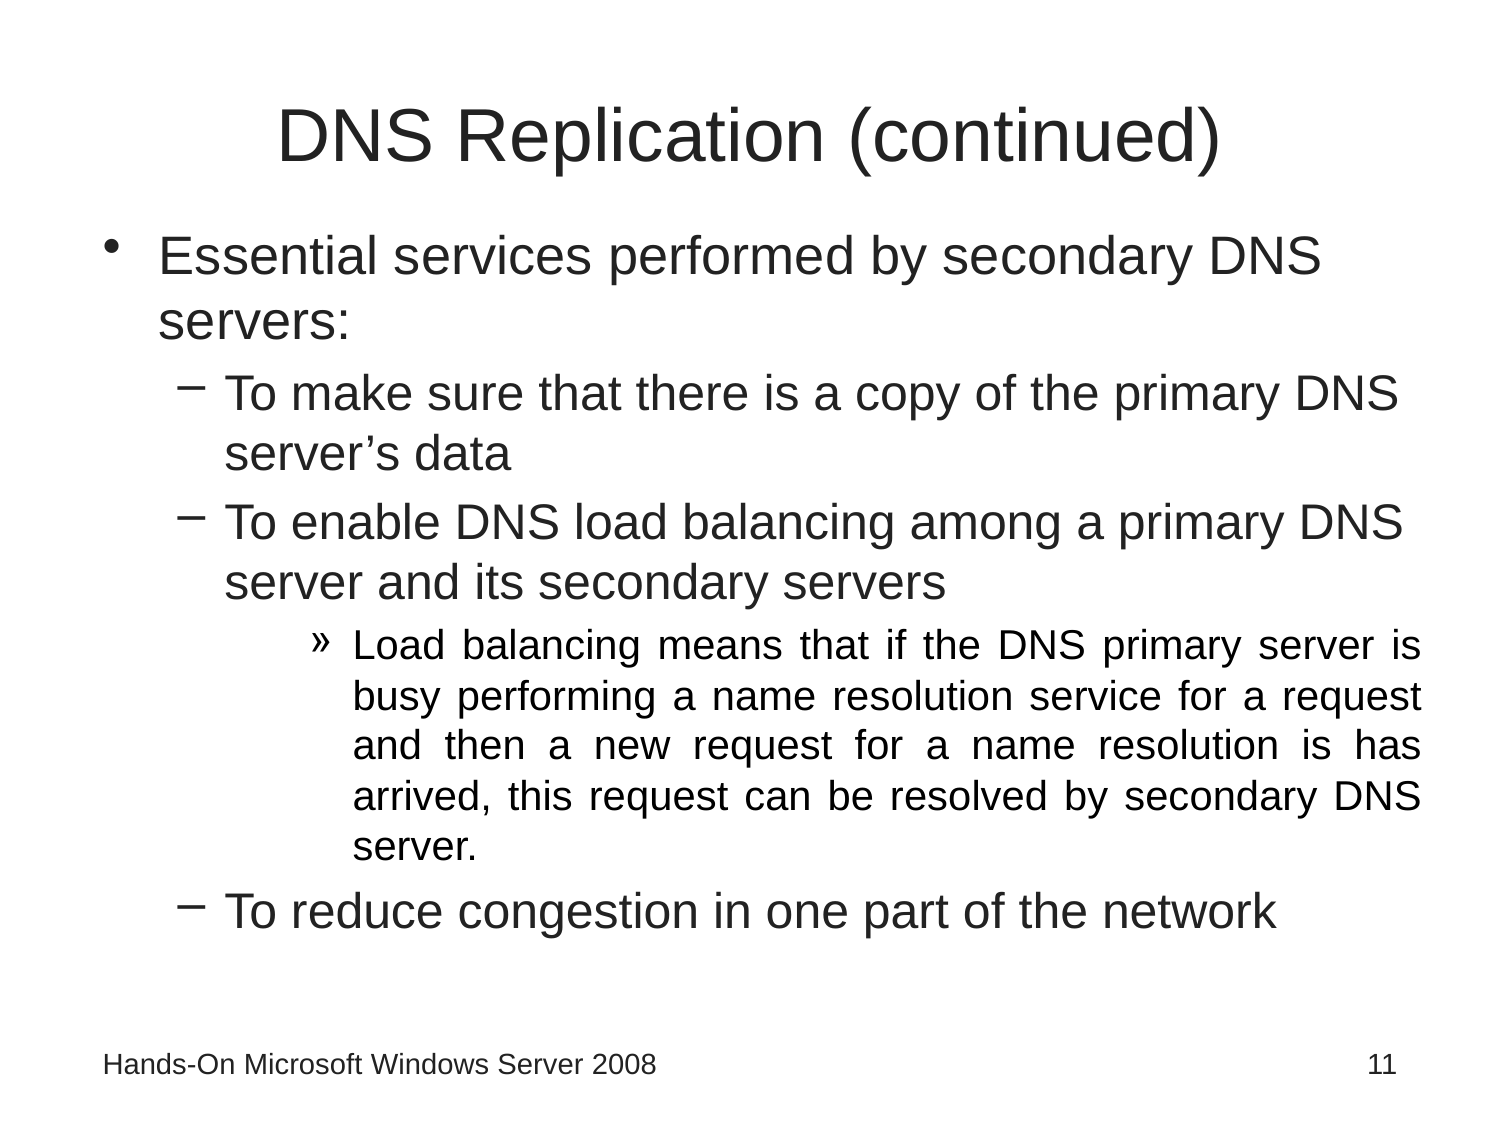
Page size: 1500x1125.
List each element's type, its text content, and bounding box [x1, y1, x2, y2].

slide_number 11 [1074, 1038, 1413, 1101]
footer Hands-On Microsoft Windows Server 2008 [87, 1038, 1051, 1101]
list Essential services performed by secondary DNS servers: To make sure that there is a copy of the primary DNS server’s data To enable DNS load balancing among a primary DNS server and its secondary servers Load balancing means that if the DNS primary server is busy performing a name resolution service for a request and then a new request for a name resolution is has arrived, this request can be resolved by secondary DNS server. To reduce congestion in one part of the network [87, 212, 1438, 1038]
title DNS Replication (continued) [87, 37, 1413, 212]
